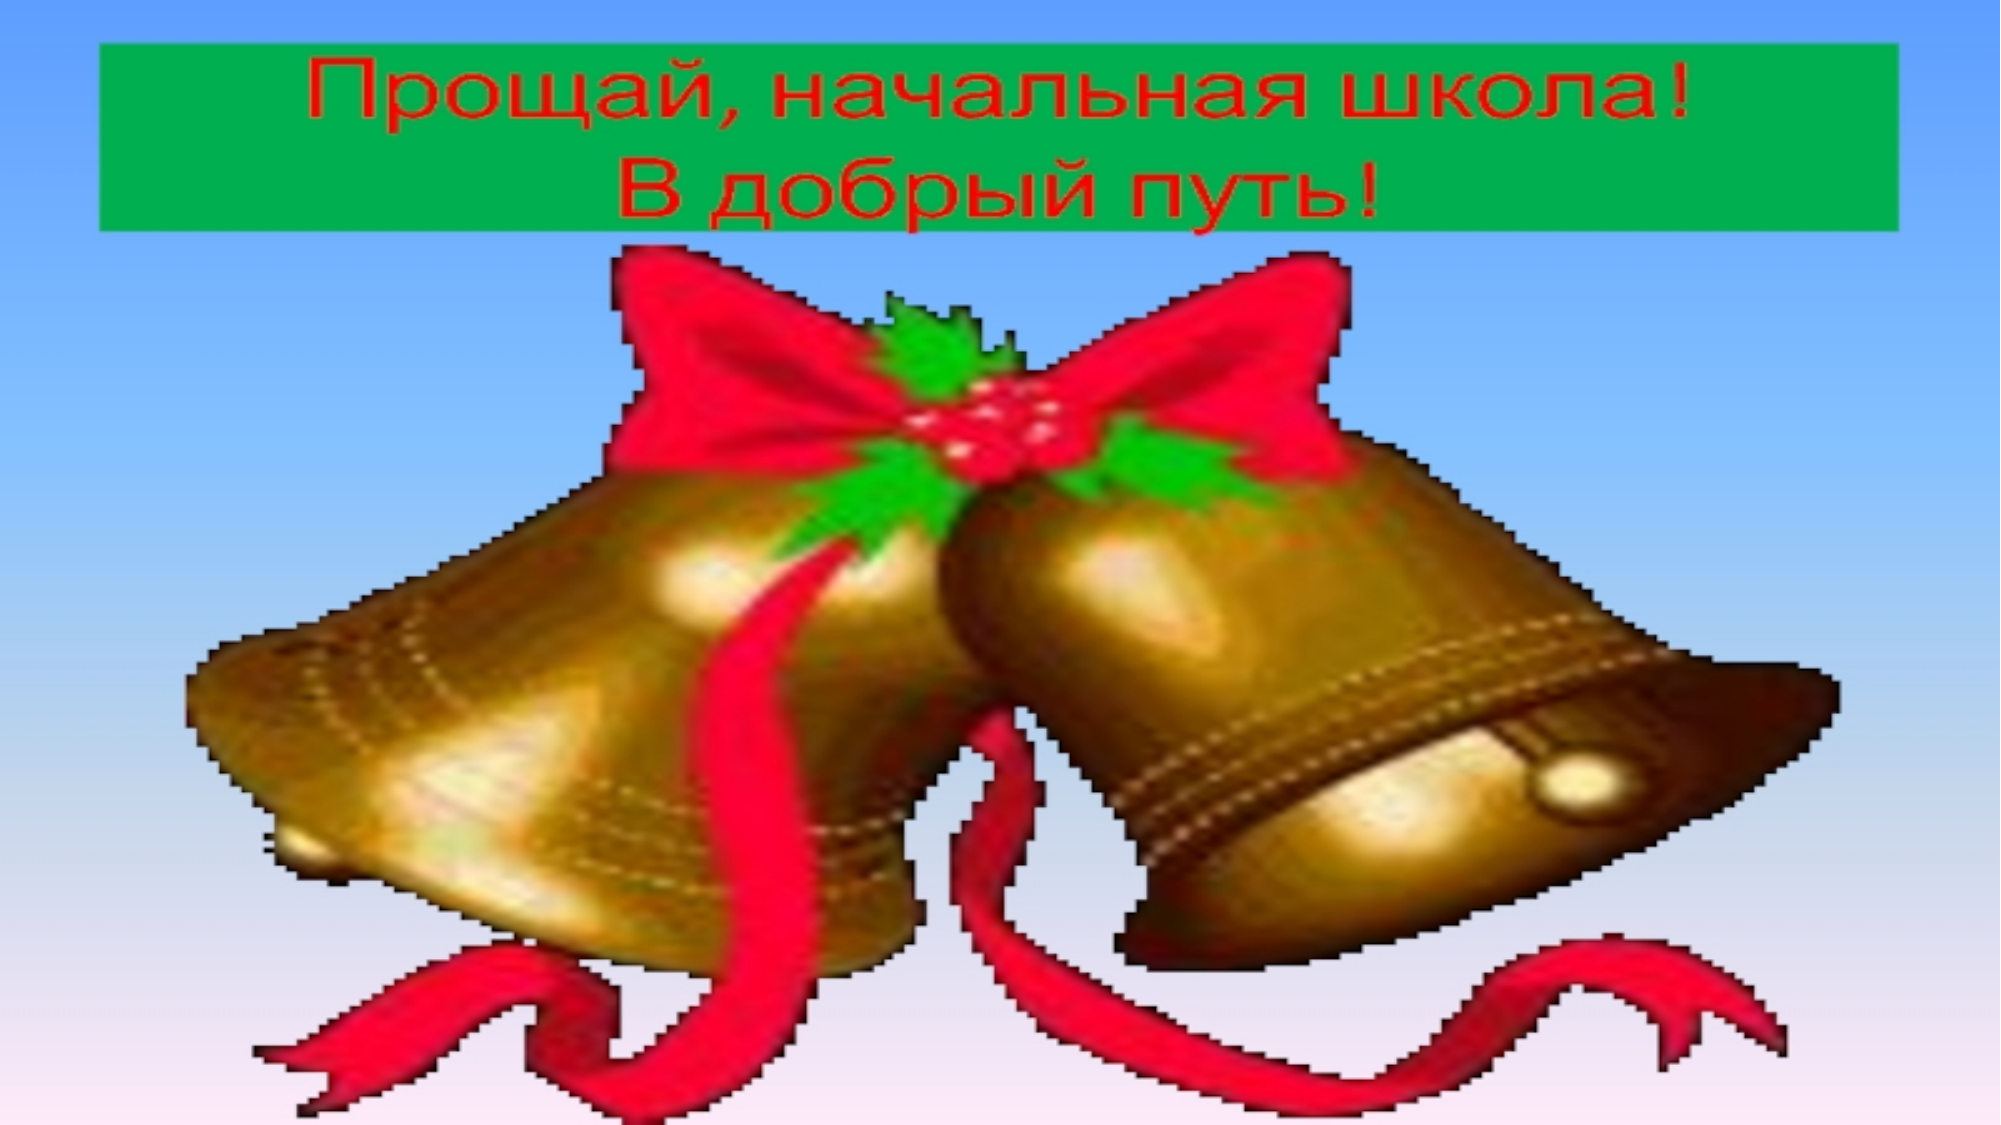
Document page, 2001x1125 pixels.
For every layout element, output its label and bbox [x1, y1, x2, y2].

list [0, 0, 2000, 1125]
